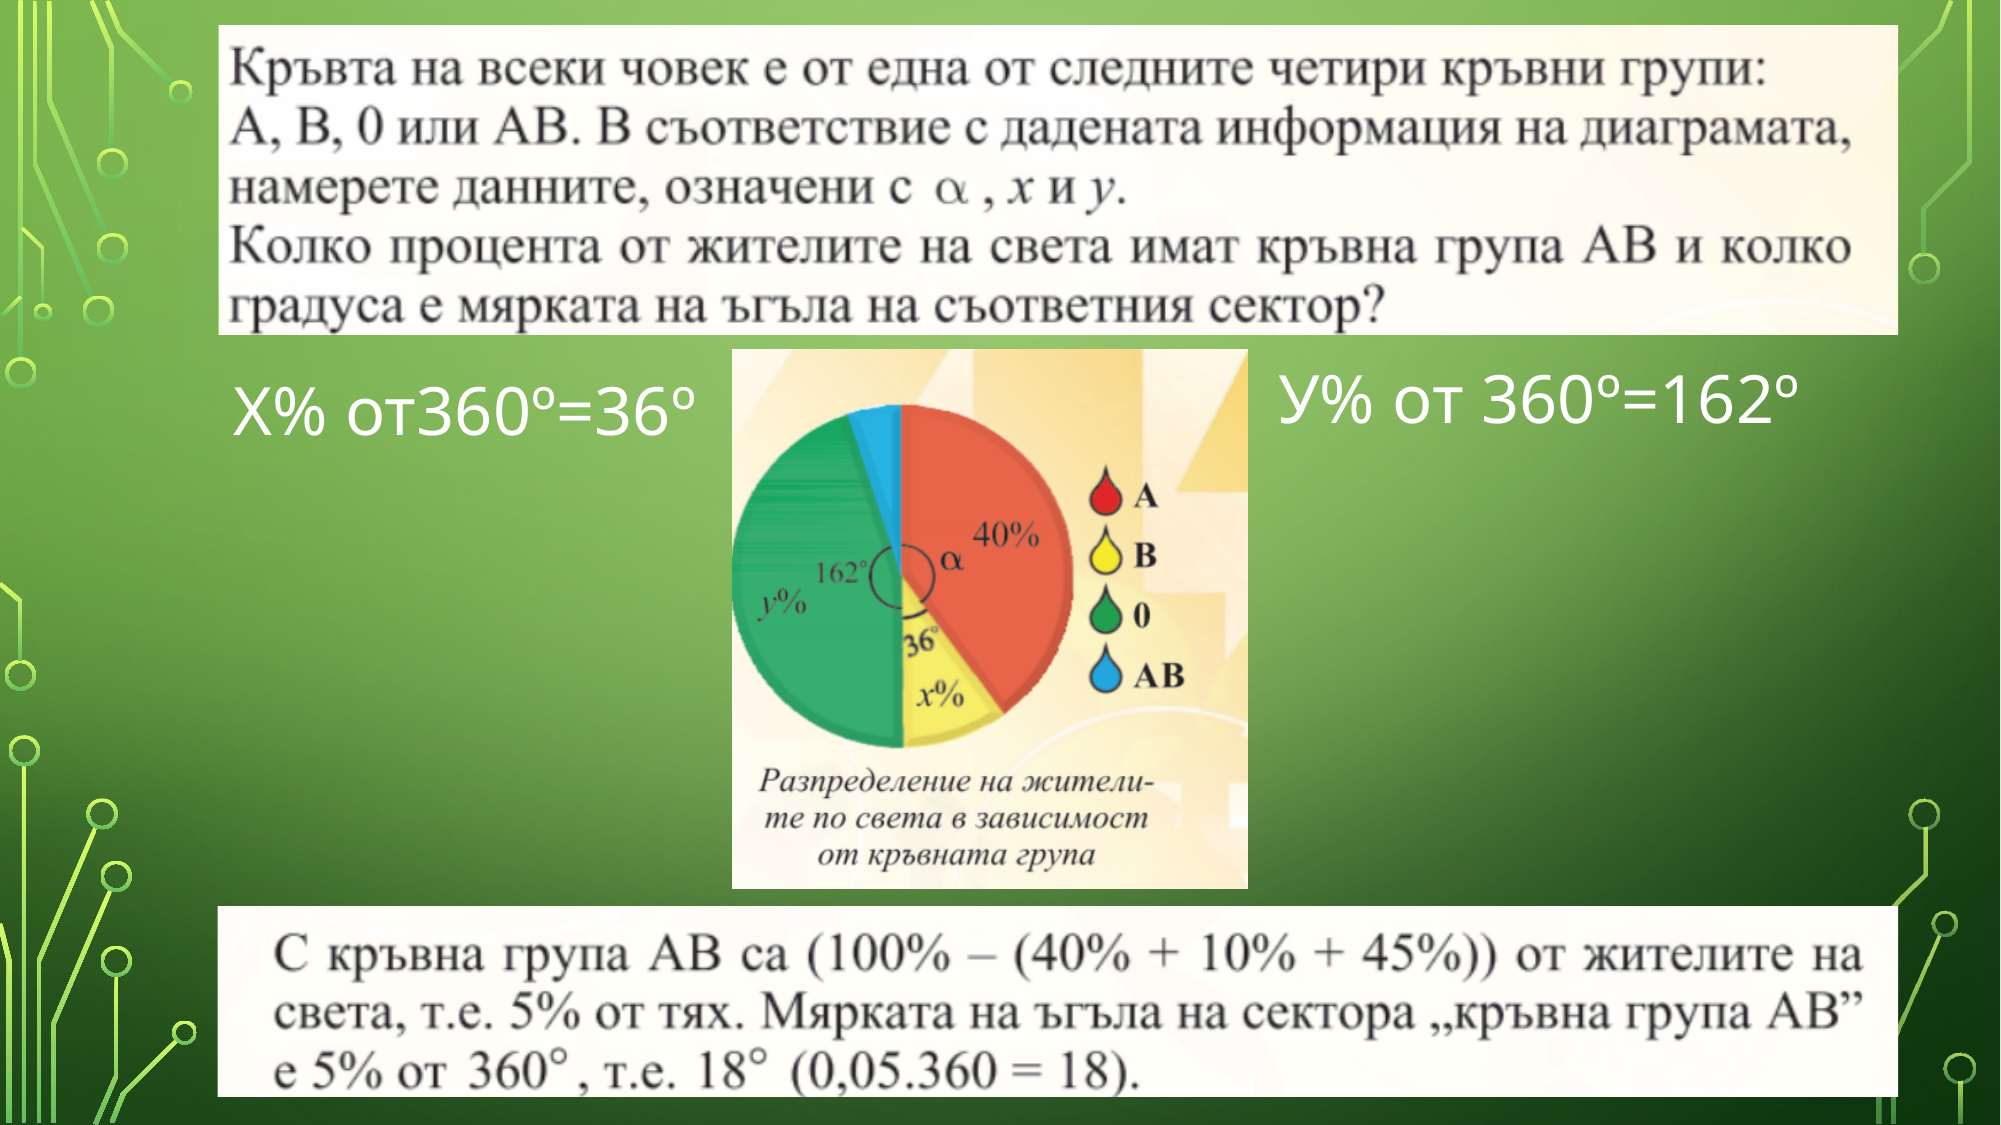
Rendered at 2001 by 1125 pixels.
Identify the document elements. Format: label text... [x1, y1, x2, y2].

picture [732, 348, 1248, 889]
text_box Х% от360º=36º [218, 361, 732, 457]
text_box У% от 360º=162º [1263, 349, 1825, 524]
picture [217, 905, 1899, 1097]
picture [218, 25, 1899, 335]
